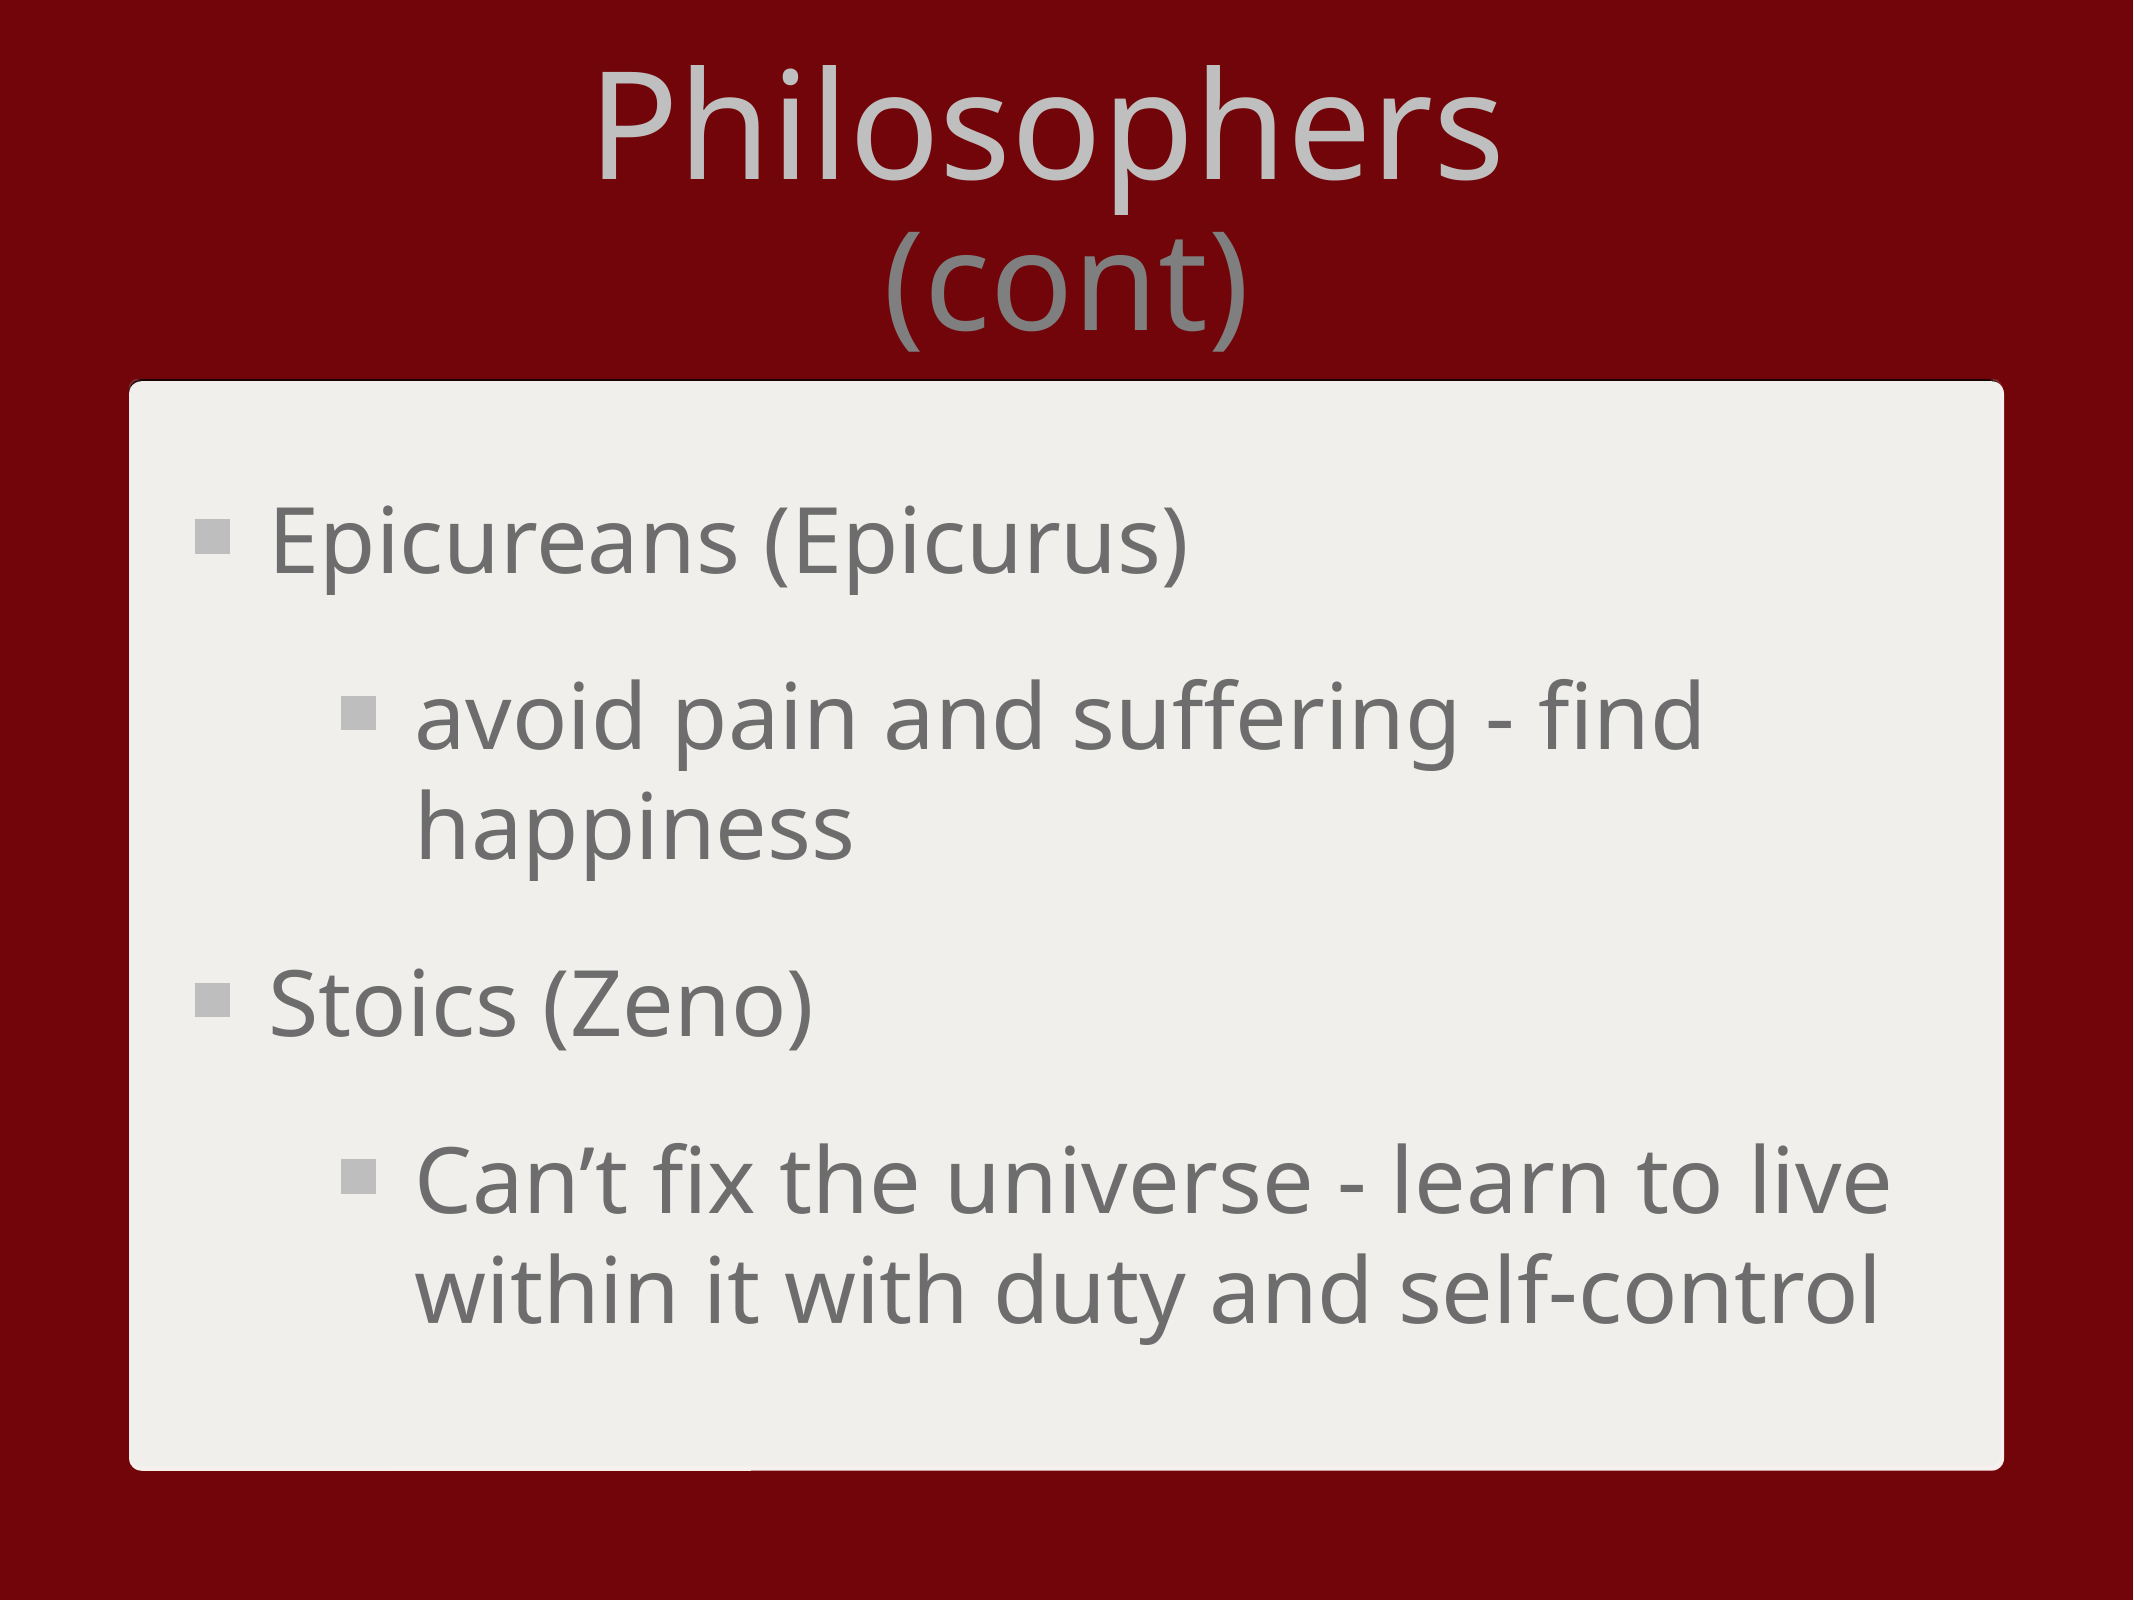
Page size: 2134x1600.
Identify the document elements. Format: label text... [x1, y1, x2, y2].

title Philosophers (cont) [178, 41, 1955, 370]
picture [195, 519, 230, 554]
picture [341, 696, 376, 730]
list Epicureans (Epicurus) avoid pain and suffering - find happiness Stoics (Zeno) Can’t fix the universe - learn to live within it with duty and self-control [41, 386, 2032, 1436]
picture [195, 983, 230, 1017]
picture [341, 1159, 376, 1194]
